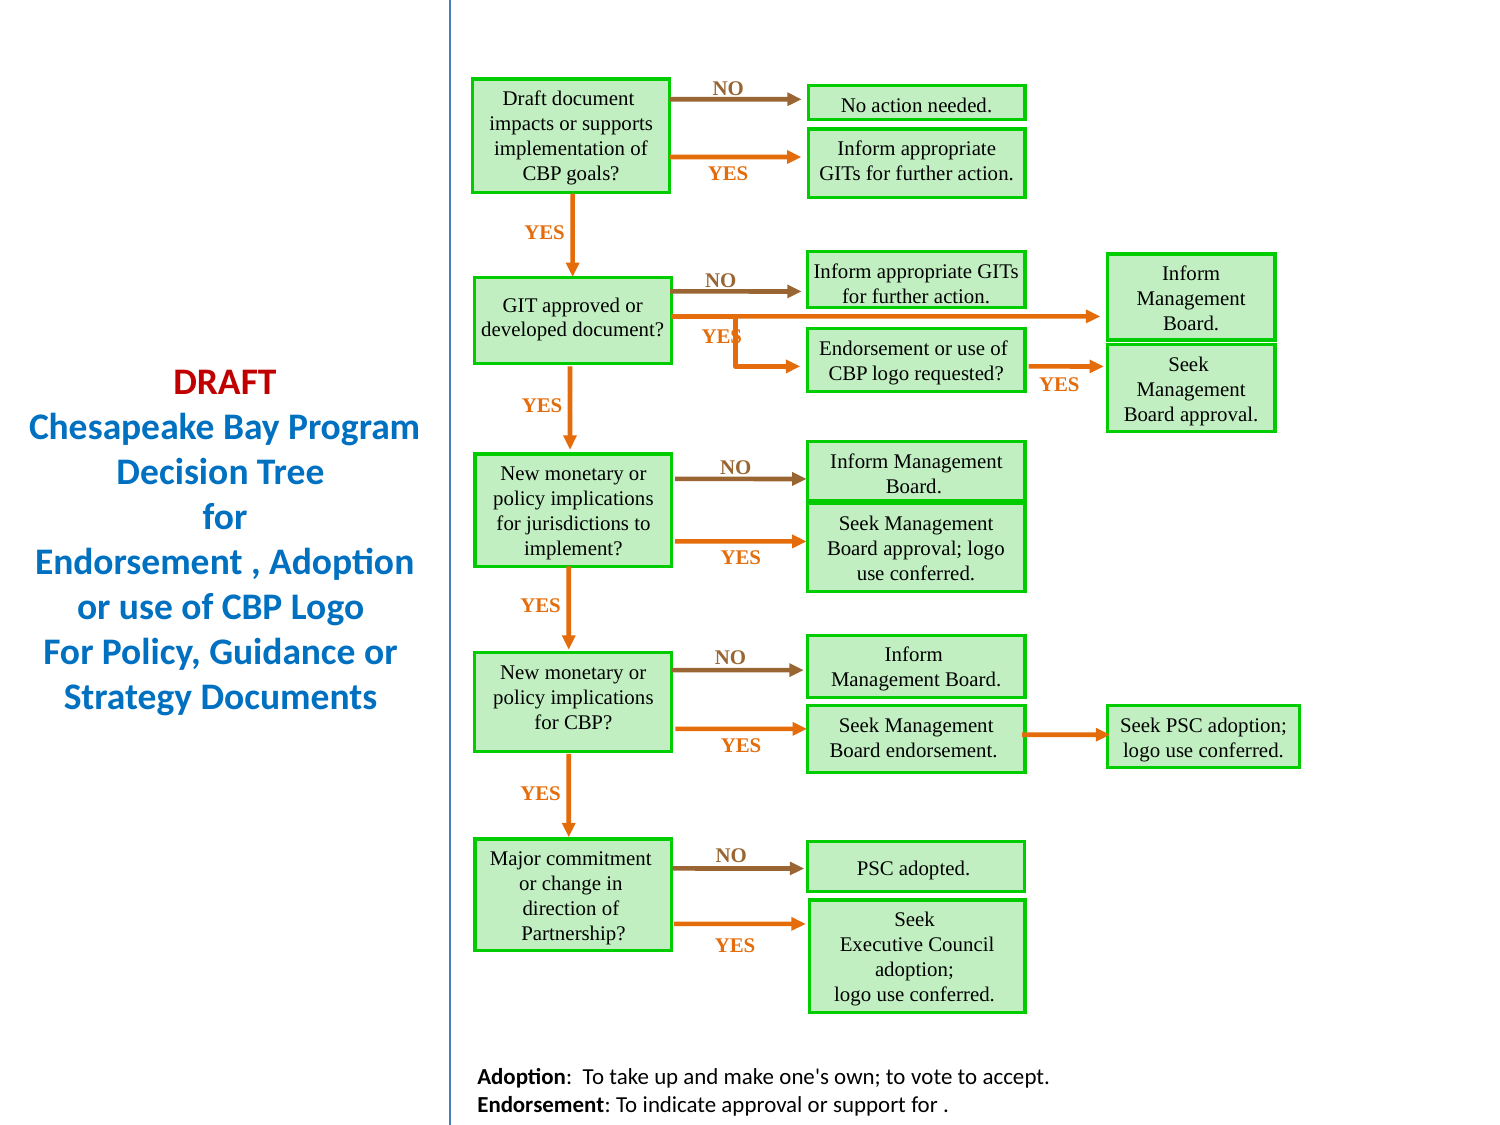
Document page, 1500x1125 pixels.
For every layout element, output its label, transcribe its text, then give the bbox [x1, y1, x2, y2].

text_box Seek Management Board approval. [1107, 344, 1276, 432]
text_box [674, 917, 806, 931]
text_box Endorsement or use of CBP logo requested? [807, 328, 1026, 392]
text_box [749, 285, 802, 298]
text_box NO [700, 100, 757, 104]
text_box New monetary or policy implications for jurisdictions to implement? [475, 453, 672, 567]
text_box YES [712, 729, 770, 761]
text_box [759, 663, 804, 677]
text_box NO [692, 260, 749, 295]
text_box [760, 862, 804, 875]
text_box Inform Management Board. [807, 635, 1025, 698]
text_box YES [712, 542, 769, 573]
text_box YES [516, 212, 573, 244]
text_box [566, 244, 579, 277]
text_box YES [1031, 367, 1088, 396]
text_box NO [707, 447, 764, 478]
text_box GIT approved or developed document? [474, 277, 672, 364]
text_box [802, 310, 1100, 323]
text_box Inform Management Board. [807, 441, 1026, 501]
text_box [1028, 360, 1104, 373]
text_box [512, 566, 569, 650]
text_box NO [700, 68, 757, 99]
text_box DRAFT Chesapeake Bay Program Decision Tree for Endorsement , Adoption or use of CBP Logo For Policy, Guidance or Strategy Documents [12, 349, 438, 725]
text_box Draft document impacts or supports implementation of CBP goals? [472, 78, 670, 193]
text_box Seek Management Board endorsement. [807, 705, 1026, 773]
text_box Adoption: To take up and make one's own; to vote to accept. Endorsement: To indicate approval or support for . [462, 1054, 1075, 1124]
text_box [1022, 728, 1110, 741]
text_box Inform appropriate GITs for further action. [808, 128, 1026, 198]
text_box [669, 150, 802, 164]
text_box Seek PSC adoption; logo use conferred. [1107, 705, 1300, 768]
text_box NO [707, 479, 764, 483]
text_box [670, 316, 801, 367]
text_box [674, 535, 807, 548]
text_box Major commitment or change in direction of Partnership? [475, 838, 672, 951]
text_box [513, 366, 571, 450]
text_box Seek Management Board approval; logo use conferred. [807, 503, 1026, 592]
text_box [512, 753, 569, 838]
text_box PSC adopted. [807, 841, 1025, 892]
text_box New monetary or policy implications for CBP? [474, 652, 672, 752]
text_box No action needed. [808, 85, 1026, 120]
text_box Inform Management Board. [1107, 253, 1276, 341]
text_box Inform appropriate GITs for further action. [807, 251, 1026, 308]
text_box Seek Executive Council adoption; logo use conferred. [809, 900, 1026, 1013]
text_box NO [703, 835, 760, 874]
text_box NO [702, 637, 759, 676]
text_box YES [700, 158, 757, 186]
text_box [670, 93, 802, 106]
text_box [674, 472, 807, 486]
text_box [675, 722, 807, 736]
text_box YES [706, 925, 763, 960]
